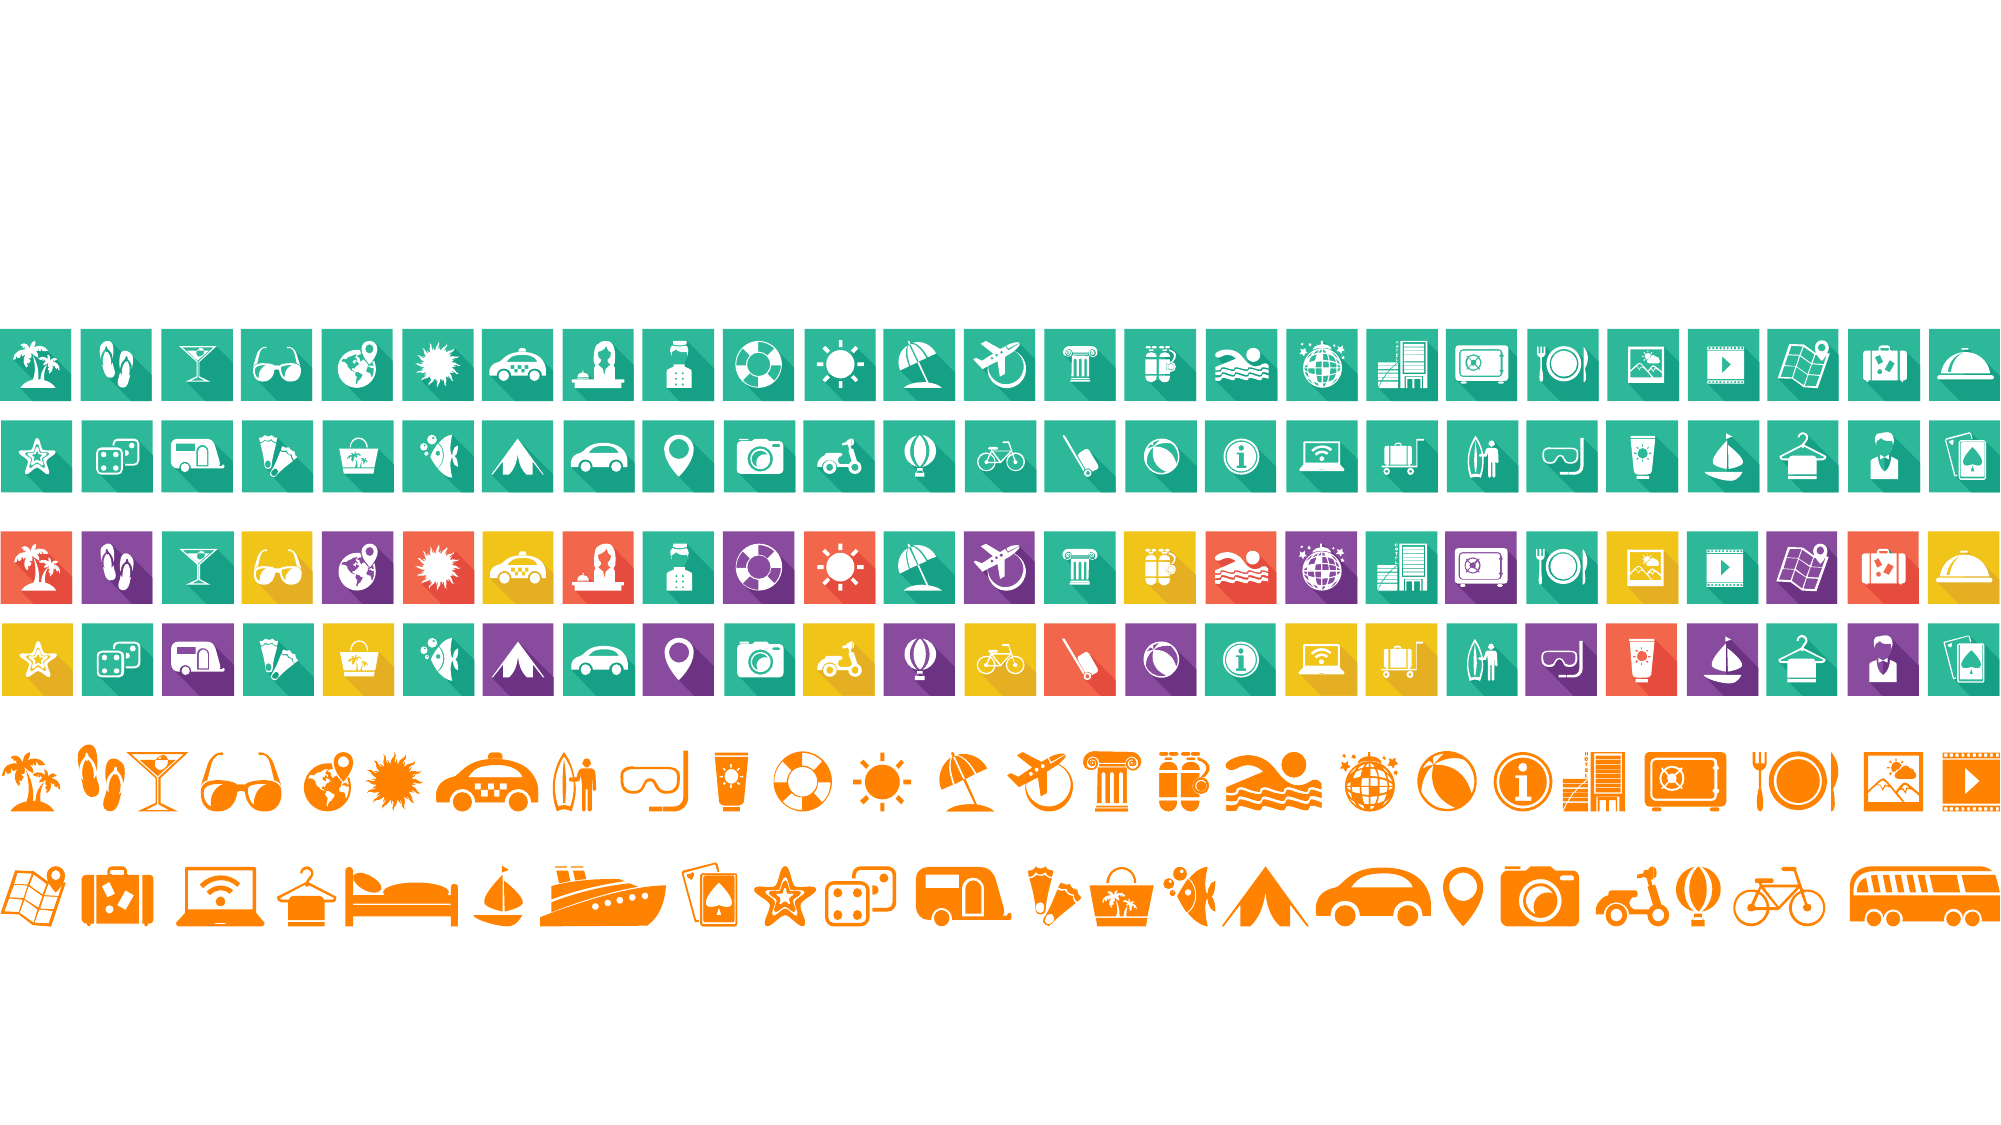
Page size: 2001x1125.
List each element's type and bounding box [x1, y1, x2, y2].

text_box [0, 328, 2000, 493]
text_box [0, 740, 2000, 930]
text_box [0, 531, 2000, 696]
